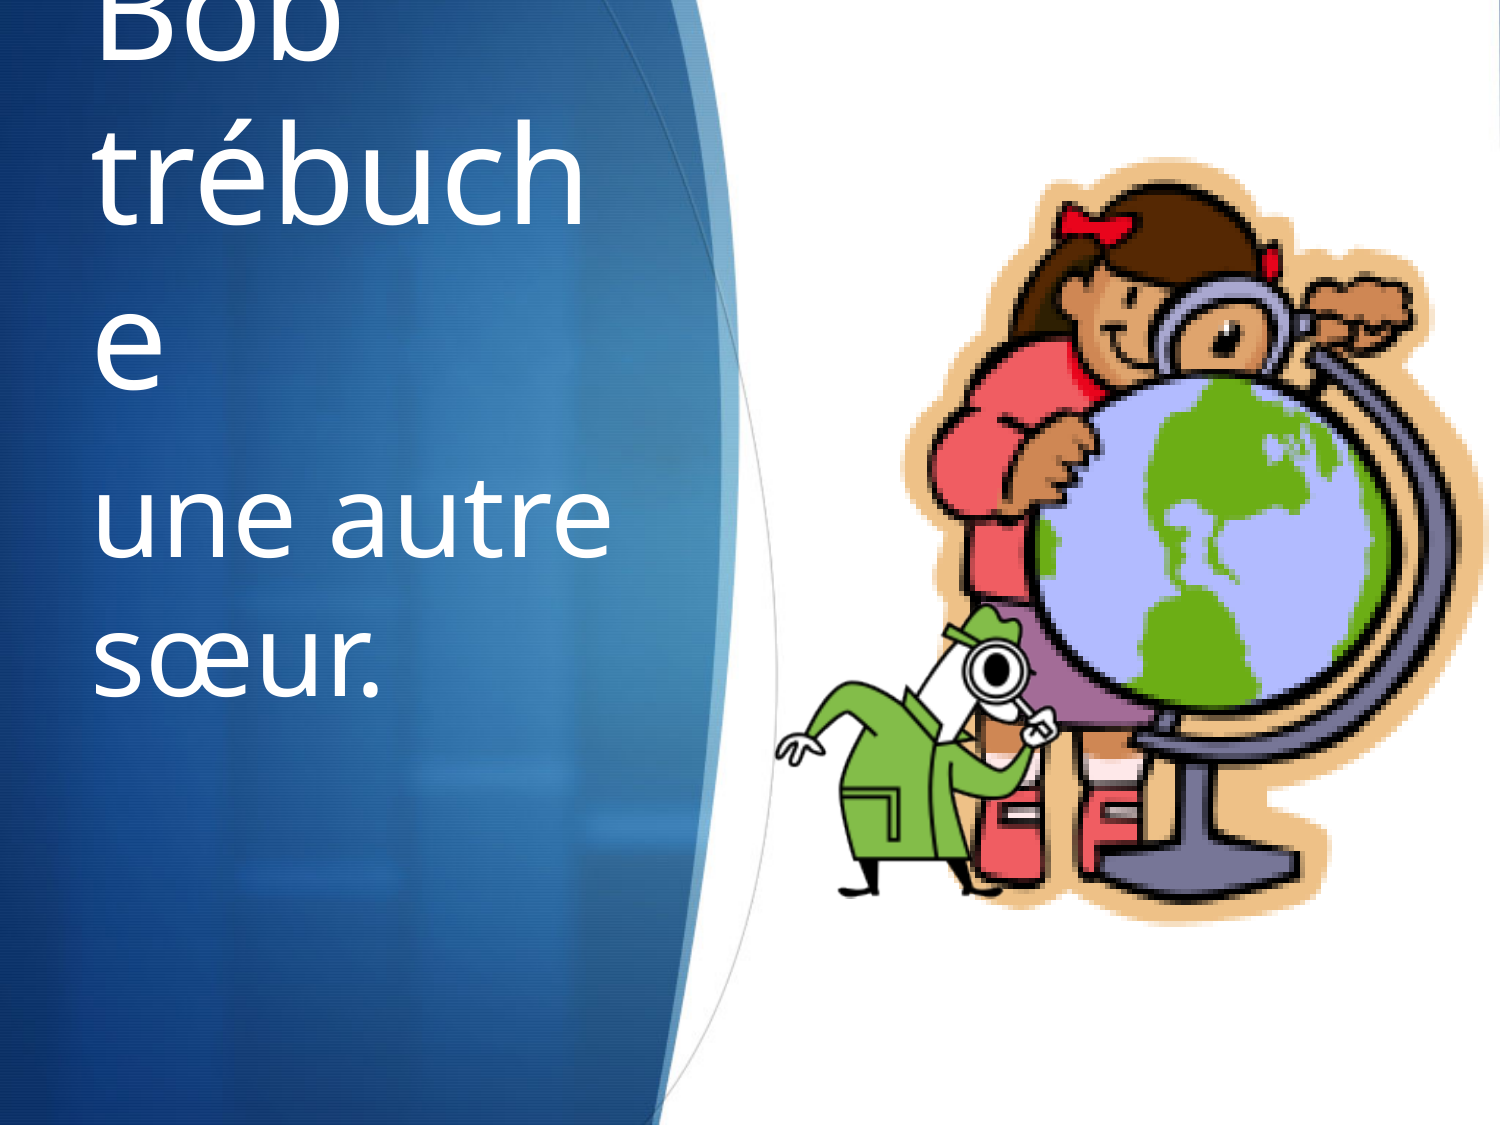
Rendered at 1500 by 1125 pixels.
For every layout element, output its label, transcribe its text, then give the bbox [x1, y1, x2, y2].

list une autre sœur. [75, 434, 651, 804]
title Petit Bob trébuche [75, 62, 651, 425]
picture [0, 0, 1500, 1125]
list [899, 61, 1500, 1024]
